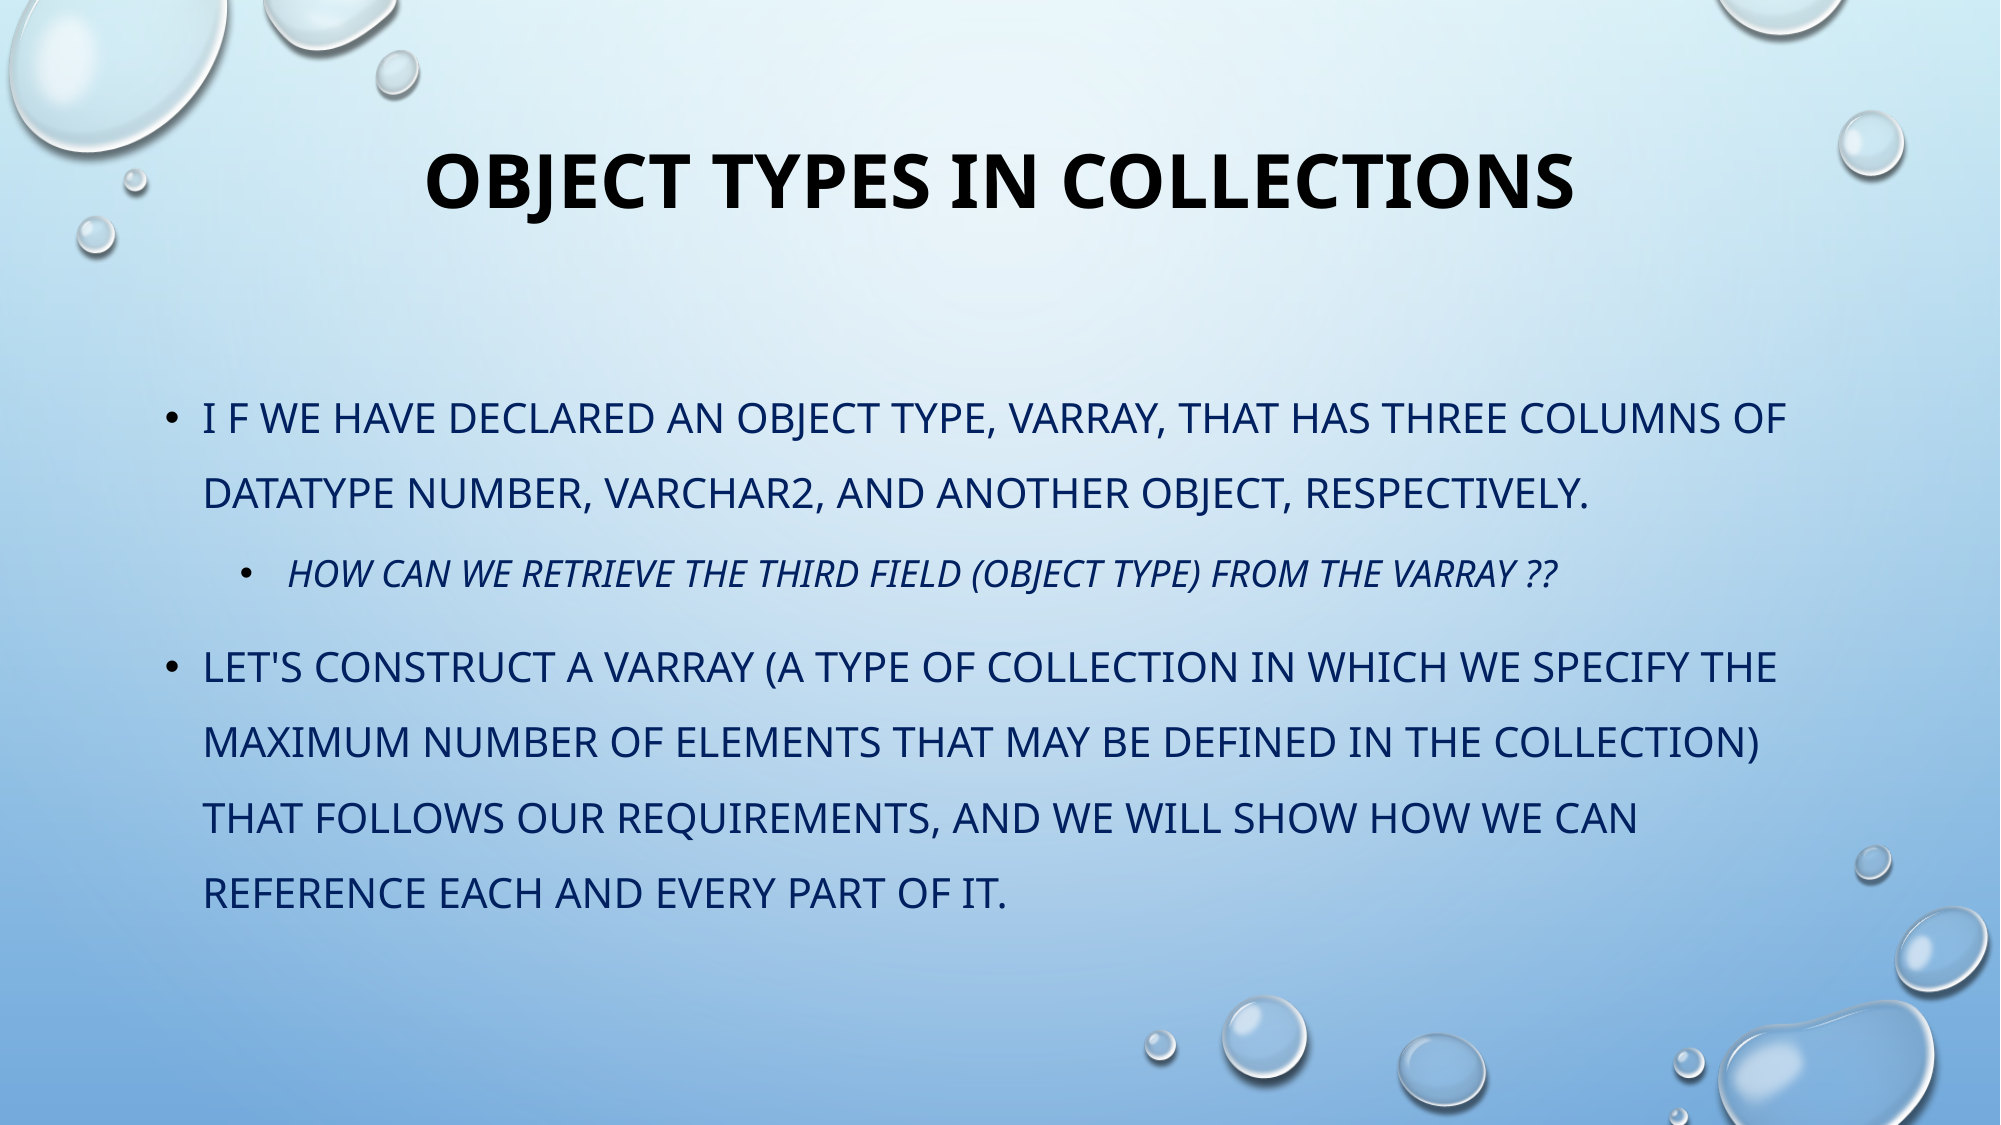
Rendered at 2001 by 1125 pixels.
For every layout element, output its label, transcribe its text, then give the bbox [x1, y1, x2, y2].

picture [0, 0, 2000, 1125]
title Object Types in Collections [149, 101, 1851, 267]
list I f we have declared an object type, varray, that has three columns of datatype number, varchar2, and another object, respectively. How can we retrieve the third field (object type) from the varray ?? Let's construct a varray (a type of collection in which we specify the maximum number of elements that may be defined in the collection) that follows our requirements, and we will show how we can reference each and every part of it. [149, 293, 1850, 950]
